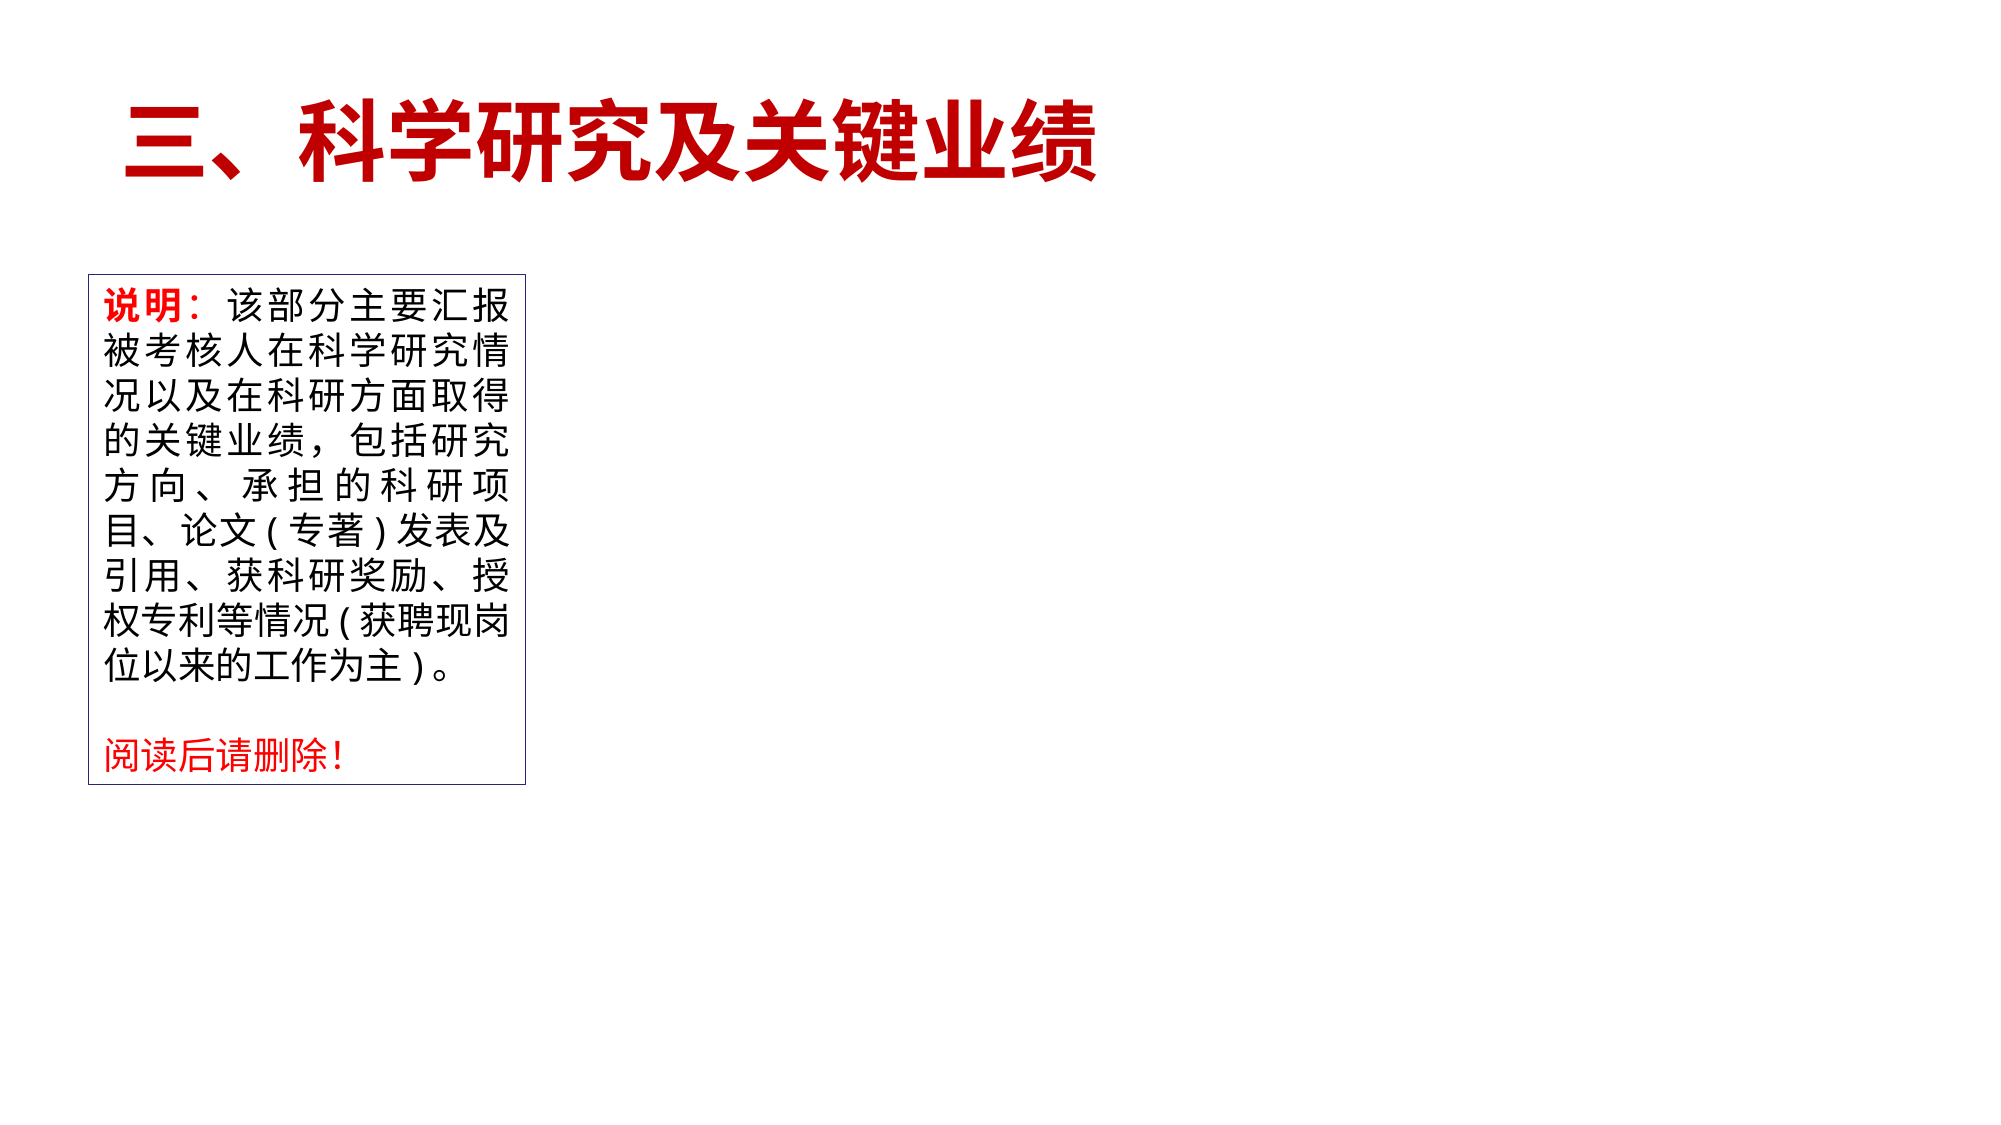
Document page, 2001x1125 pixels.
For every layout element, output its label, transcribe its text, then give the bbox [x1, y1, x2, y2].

title 三、科学研究及关键业绩 [99, 44, 1901, 233]
text_box 说明：该部分主要汇报被考核人在科学研究情况以及在科研方面取得的关键业绩，包括研究方向、承担的科研项目、论文(专著)发表及引用、获科研奖励、授权专利等情况(获聘现岗位以来的工作为主)。 阅读后请删除！ [88, 274, 526, 785]
